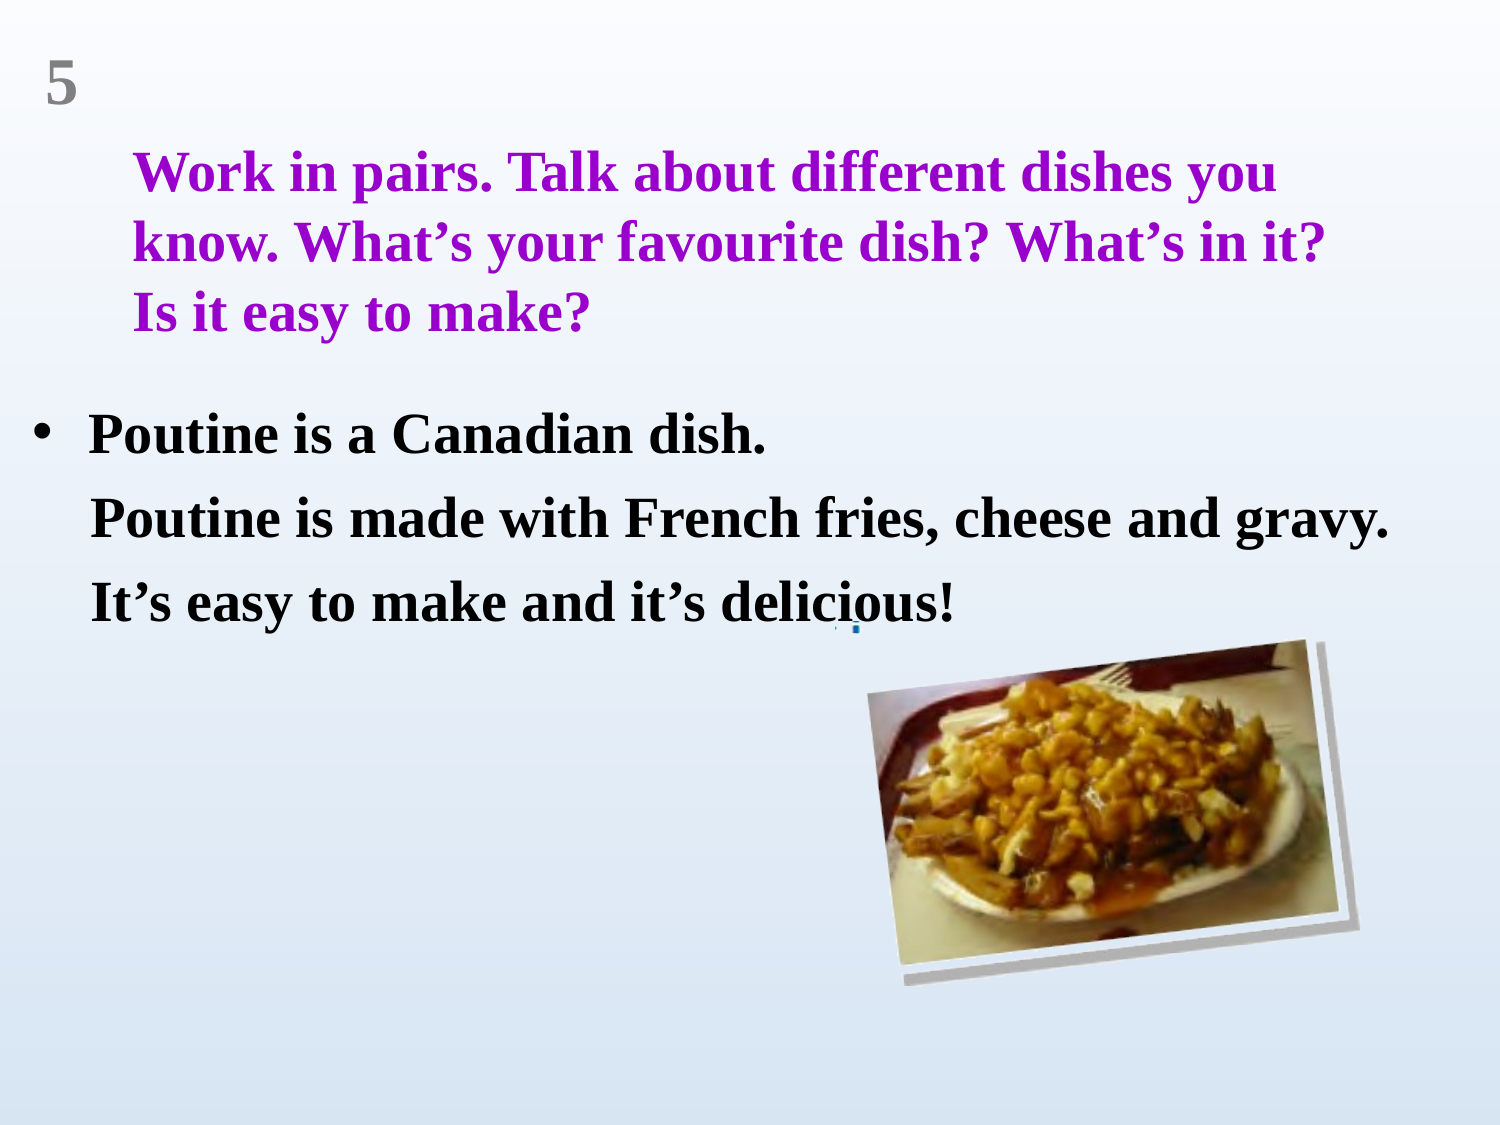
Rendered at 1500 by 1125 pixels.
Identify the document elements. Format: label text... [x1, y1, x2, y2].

picture [835, 621, 1378, 1043]
text_box Work in pairs. Talk about different dishes you know. What’s your favourite dish? What’s in it? Is it easy to make? [117, 125, 1359, 351]
text_box 5 [5, 30, 118, 126]
text_box Poutine is a Canadian dish. Poutine is made with French fries, cheese and gravy. It’s easy to make and it’s delicious! [17, 373, 1459, 752]
